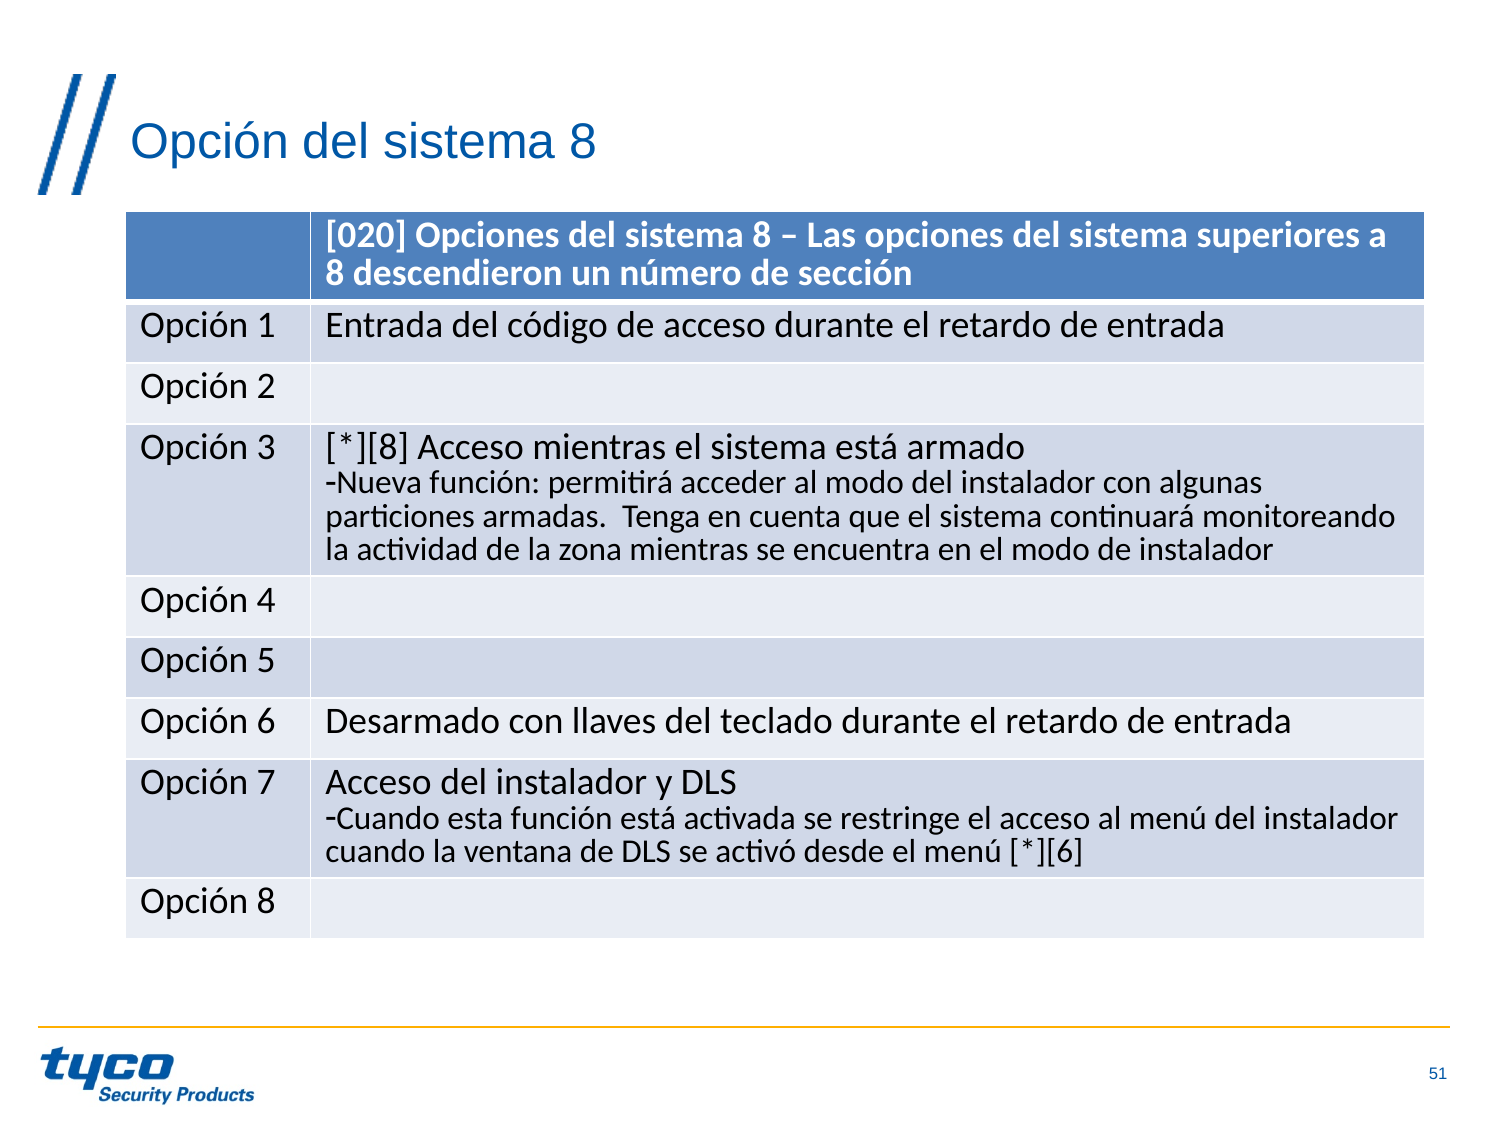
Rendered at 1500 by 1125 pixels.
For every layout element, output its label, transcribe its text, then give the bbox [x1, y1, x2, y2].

picture [37, 74, 115, 195]
table_cell Desarmado con llaves del teclado durante el retardo de entrada [311, 699, 1424, 758]
picture [34, 1040, 260, 1107]
table_cell [311, 364, 1424, 423]
table_cell Opción 6 [126, 699, 310, 758]
table_cell Opción 8 [126, 879, 310, 938]
table_cell [311, 879, 1424, 938]
table_cell [*][8] Acceso mientras el sistema está armado Nueva función: permitirá acceder al modo del instalador con algunas particiones armadas. Tenga en cuenta que el sistema continuará monitoreando la actividad de la zona mientras se encuentra en el modo de instalador [311, 425, 1424, 575]
table_header [126, 212, 310, 299]
table_cell Opción 3 [126, 425, 310, 575]
slide_number 51 [1387, 1042, 1463, 1103]
table_cell Opción 1 [126, 305, 310, 362]
table_cell Opción 5 [126, 638, 310, 697]
text_box [97, 1061, 228, 1091]
table_cell Opción 4 [126, 577, 310, 636]
table_cell [311, 638, 1424, 697]
table_cell Opción 2 [126, 364, 310, 423]
table_cell [311, 577, 1424, 636]
table_header [020] Opciones del sistema 8 – Las opciones del sistema superiores a 8 descendieron un número de sección [311, 212, 1424, 299]
table_cell Acceso del instalador y DLS Cuando esta función está activada se restringe el acceso al menú del instalador cuando la ventana de DLS se activó desde el menú [*][6] [311, 760, 1424, 877]
title Opción del sistema 8 [115, 44, 1426, 233]
table_cell Entrada del código de acceso durante el retardo de entrada [311, 305, 1424, 362]
table_cell Opción 7 [126, 760, 310, 877]
